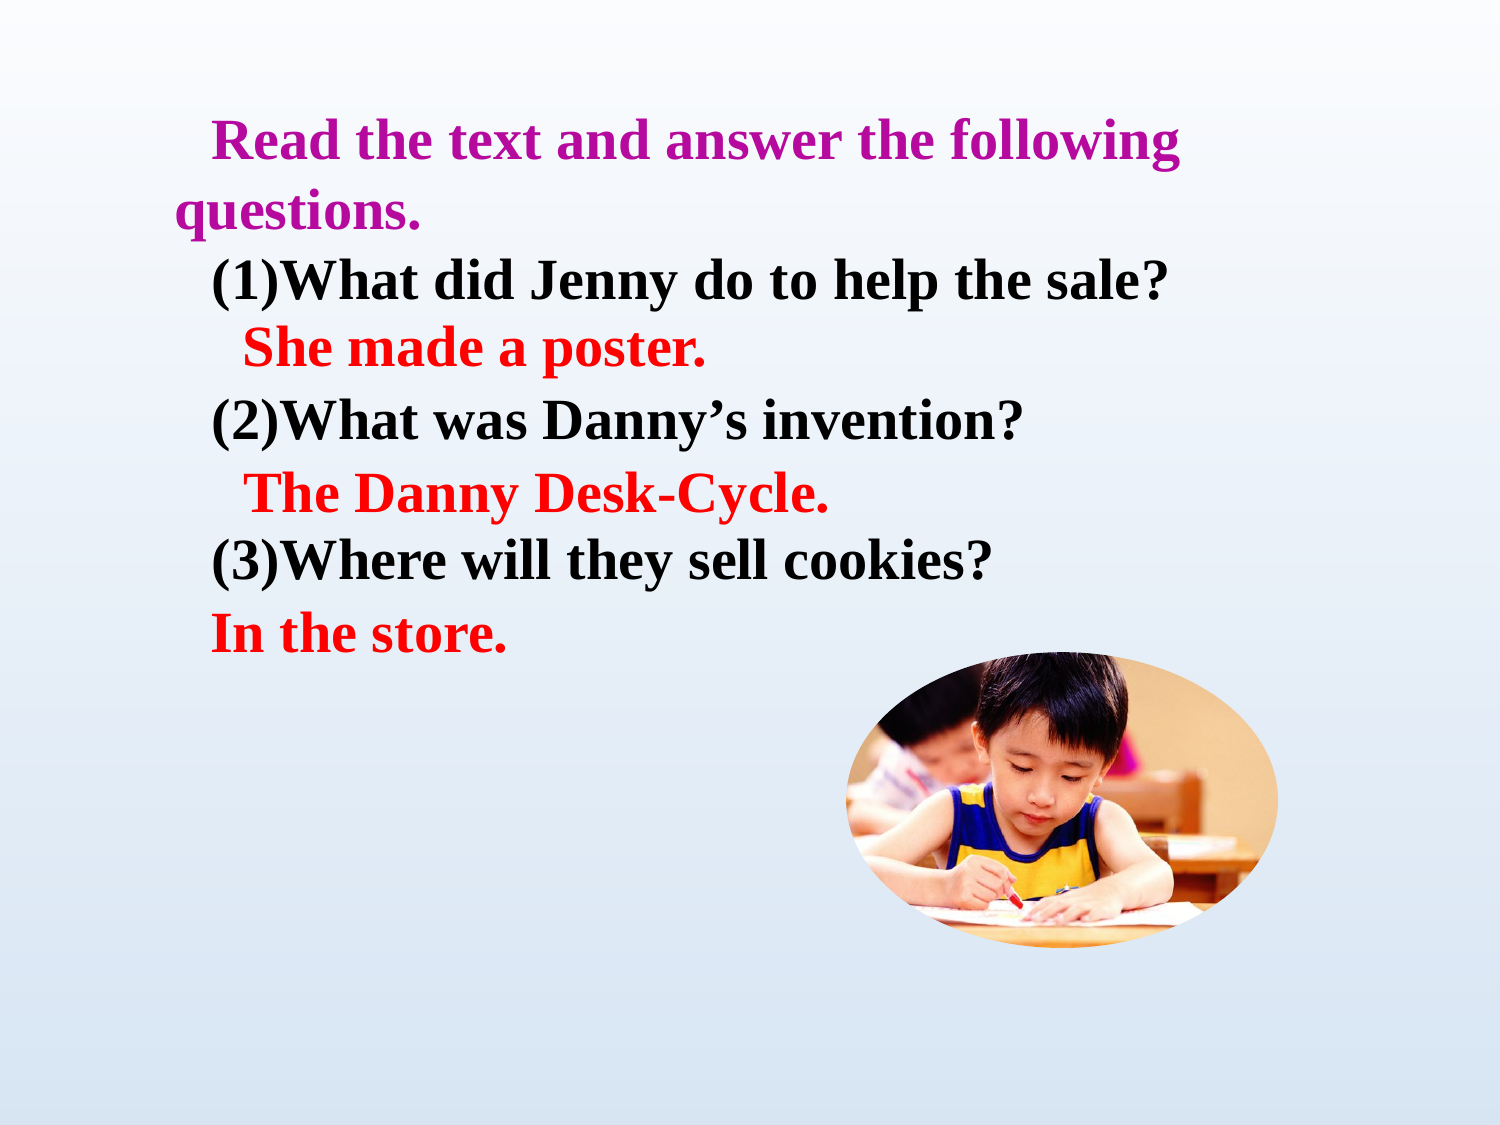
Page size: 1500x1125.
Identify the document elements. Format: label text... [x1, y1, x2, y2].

text_box Read the text and answer the following questions. (1)What did Jenny do to help the sale? (2)What was Danny’s invention? (3)Where will they sell cookies? [159, 93, 1320, 669]
text_box In the store. [195, 586, 596, 672]
picture [845, 651, 1279, 949]
text_box The Danny Desk-Cycle. [228, 446, 846, 532]
text_box She made a poster. [228, 300, 737, 386]
